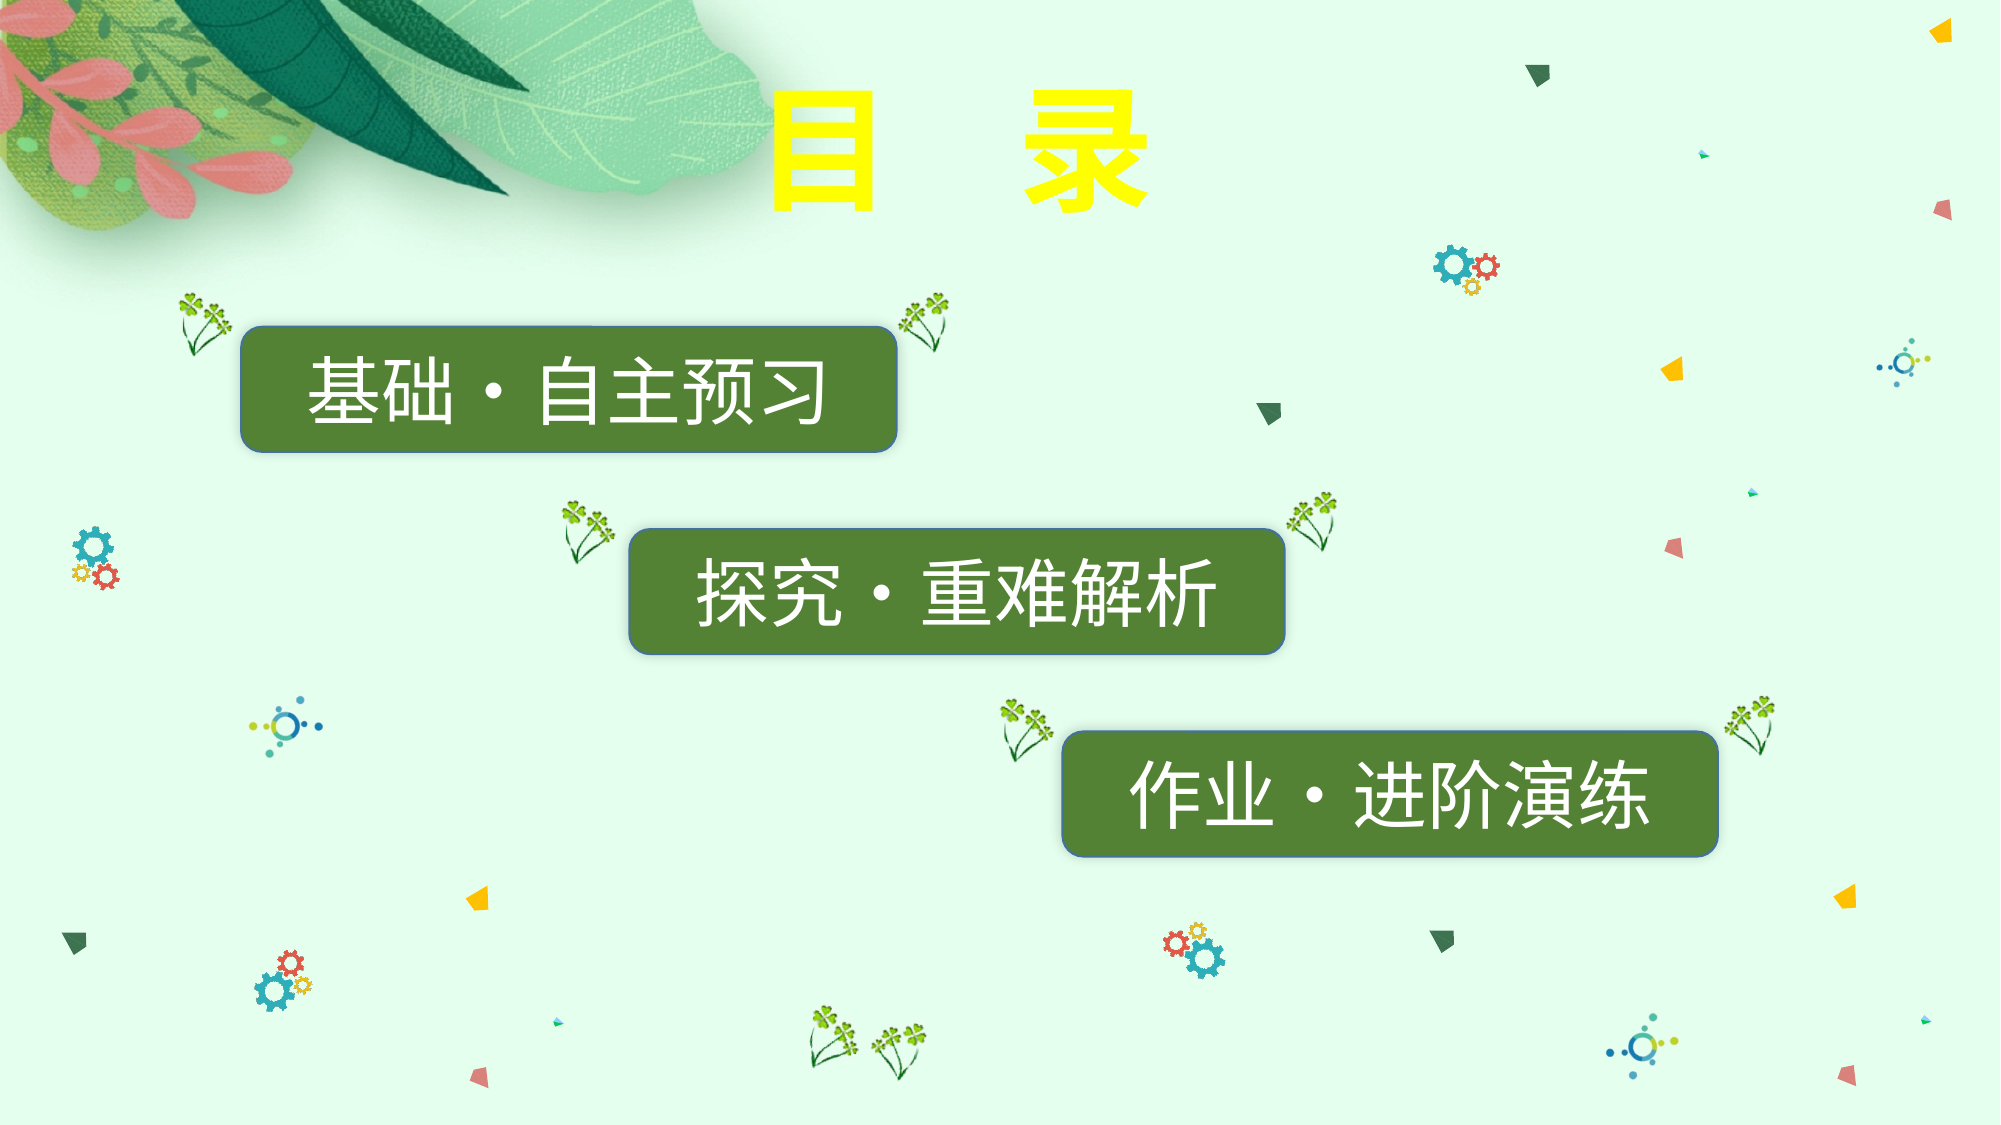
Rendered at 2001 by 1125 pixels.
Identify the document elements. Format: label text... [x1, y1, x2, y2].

text_box 目 录 [740, 55, 1171, 236]
text_box 基础•自主预习 [240, 325, 898, 453]
text_box 探究•重难解析 [628, 528, 1286, 656]
text_box 作业•进阶演练 [1061, 730, 1719, 858]
picture [0, 0, 2001, 1125]
